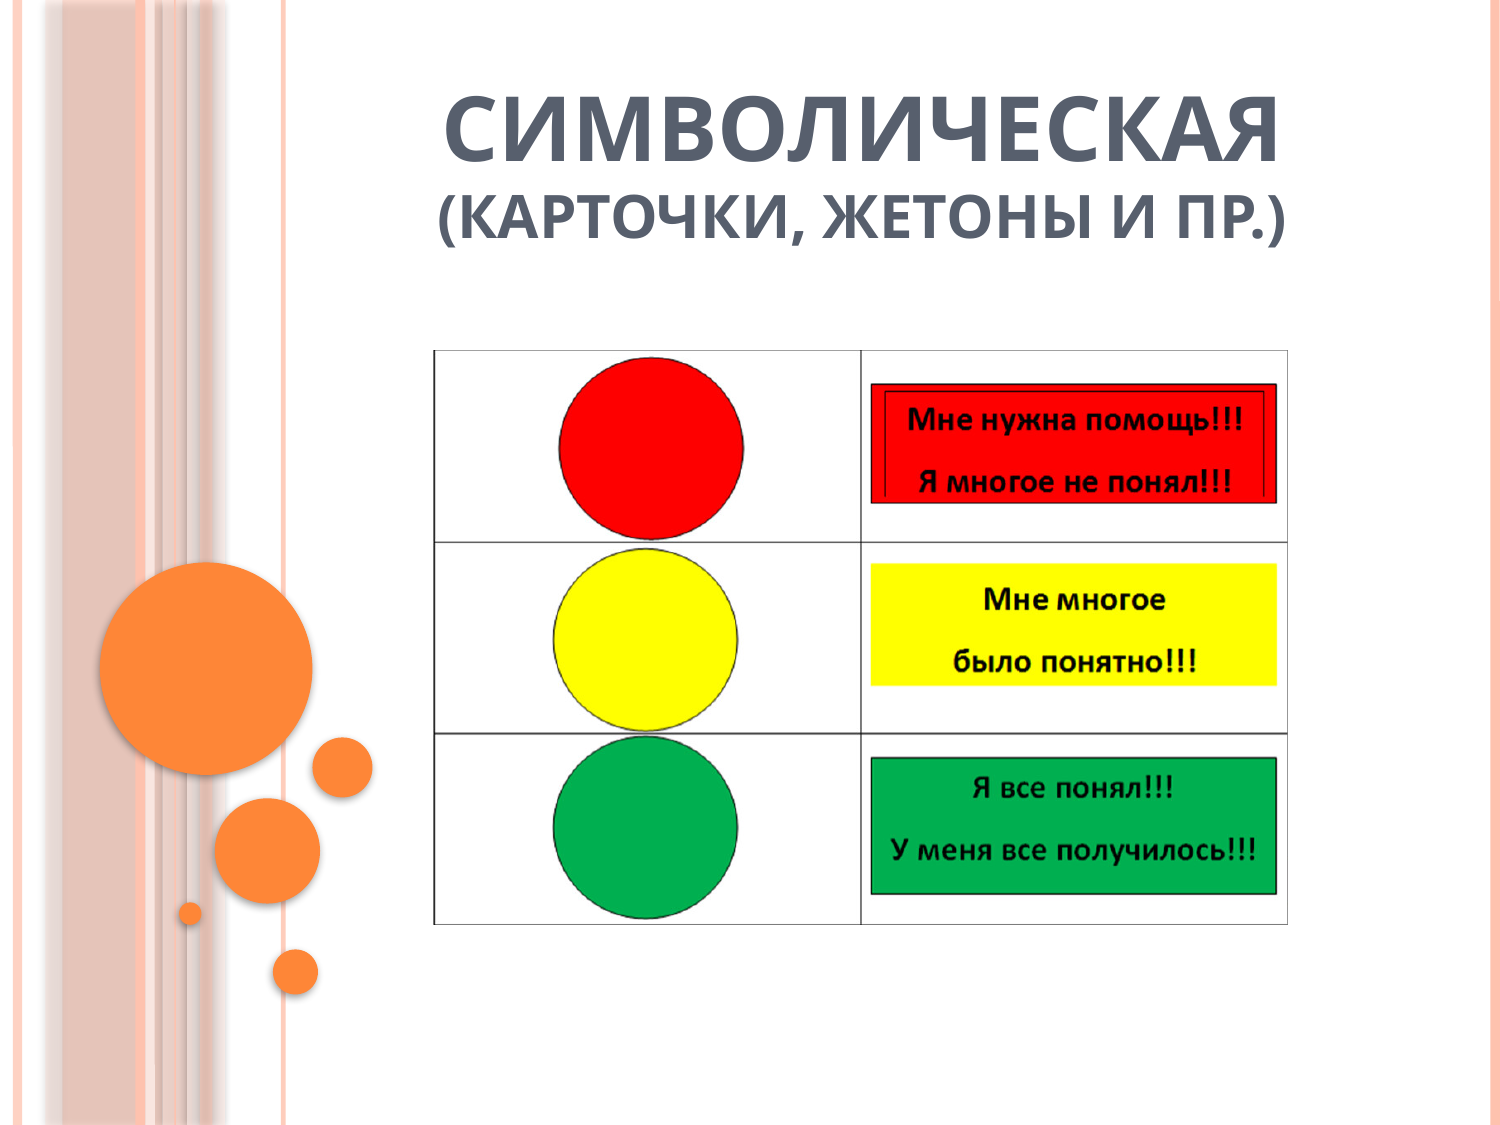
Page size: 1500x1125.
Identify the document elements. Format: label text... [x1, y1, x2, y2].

title Символическая (карточки, жетоны и пр.) [112, 62, 1500, 313]
picture [422, 349, 1289, 926]
